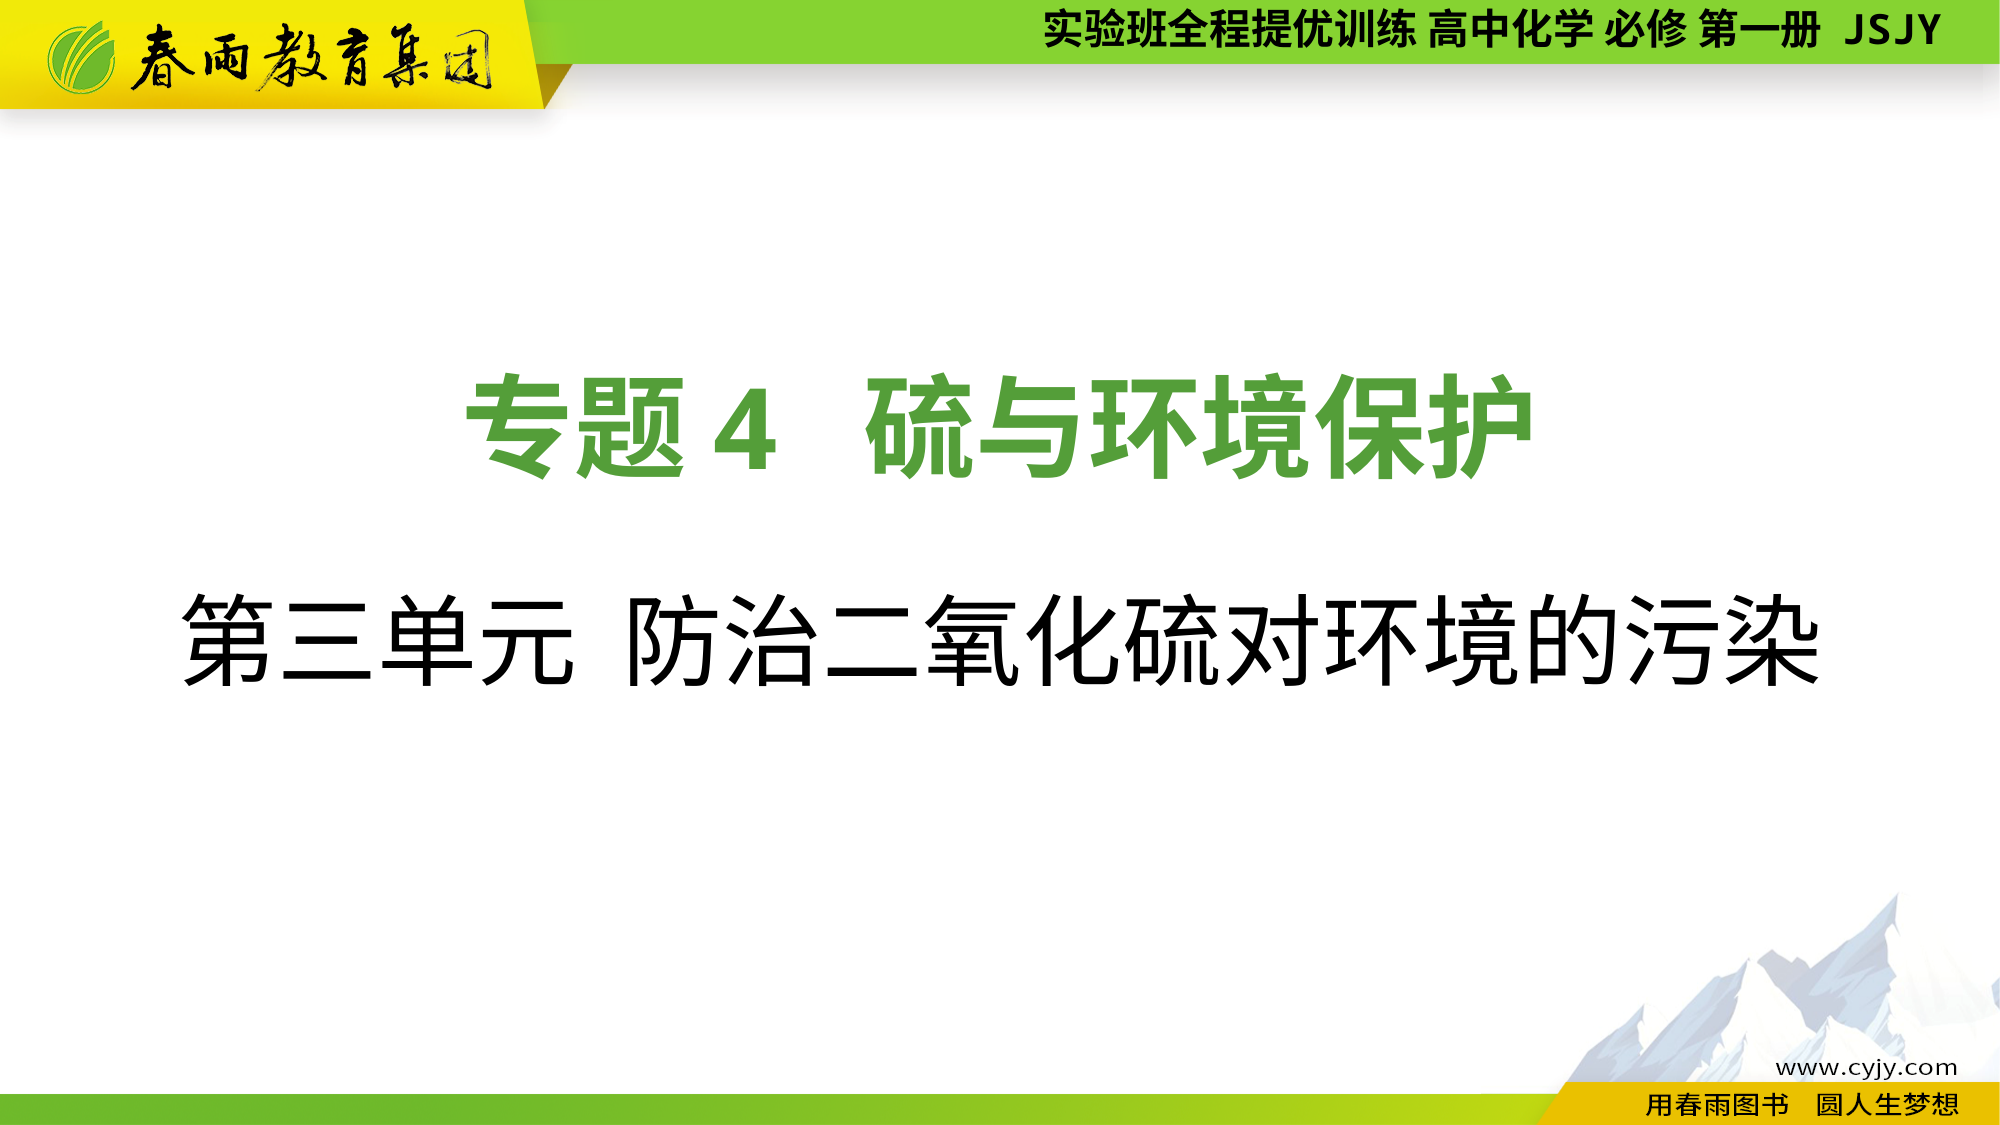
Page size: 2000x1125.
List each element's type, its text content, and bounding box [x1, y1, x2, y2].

text_box 专题4 硫与环境保护 [54, 282, 1946, 500]
text_box 第三单元 防治二氧化硫对环境的污染 [54, 511, 1946, 706]
picture [0, 0, 2000, 1125]
